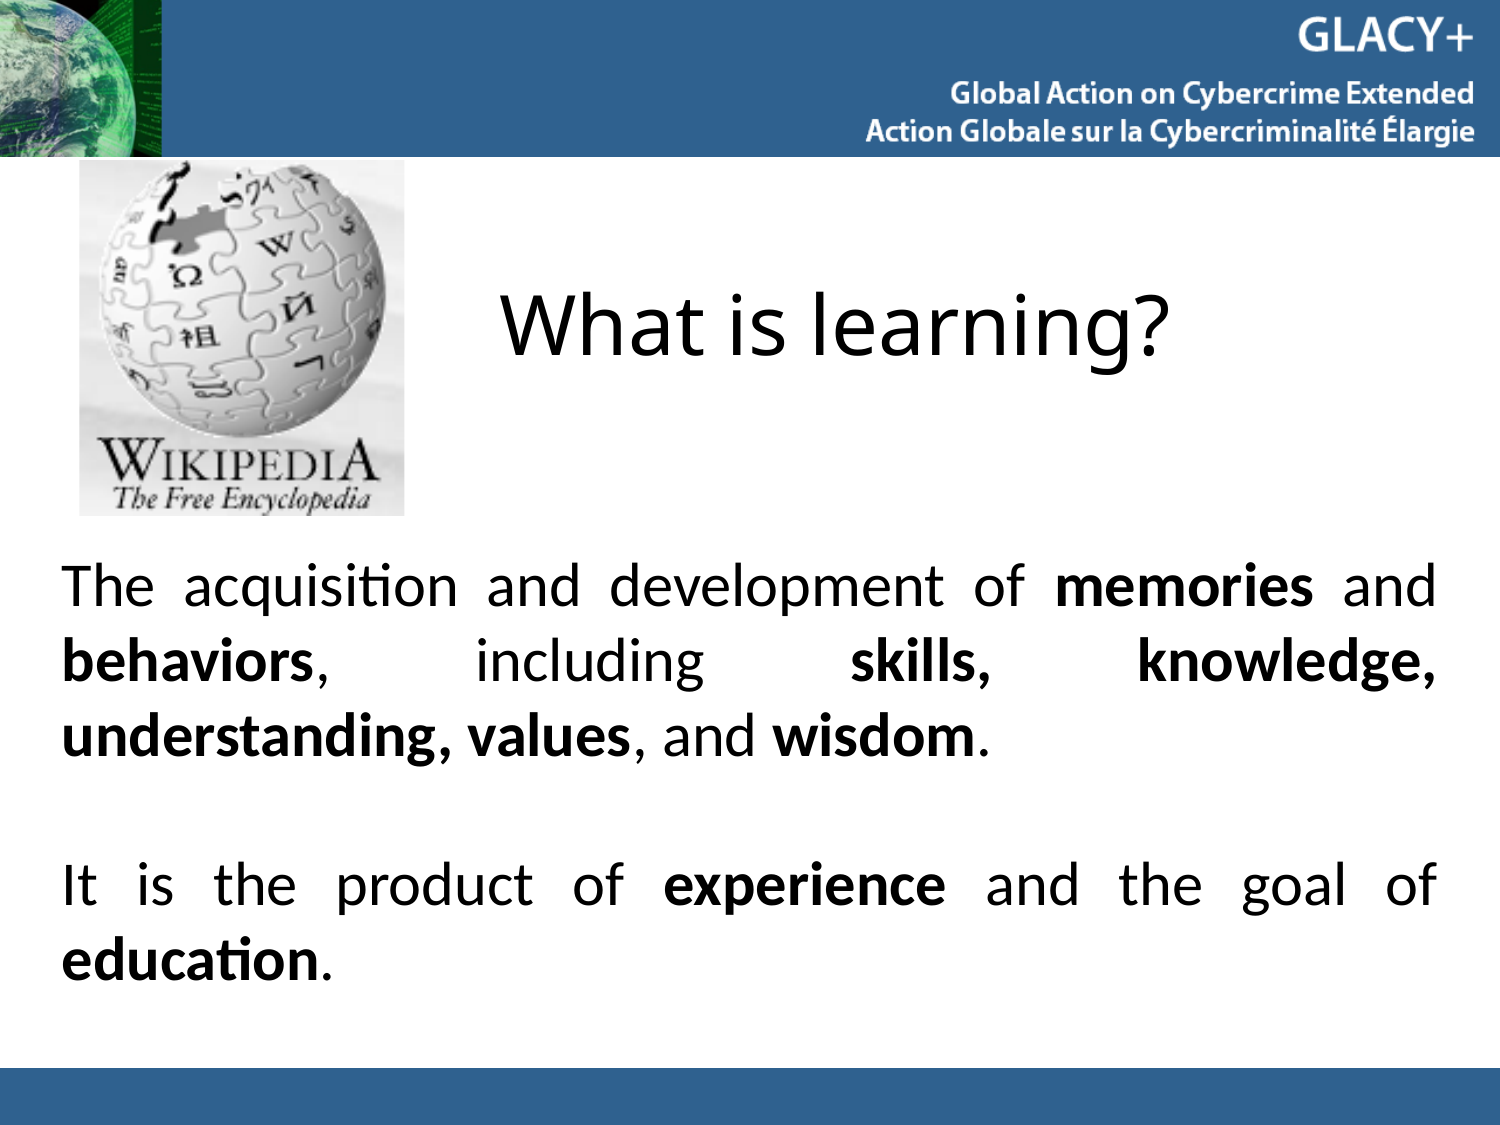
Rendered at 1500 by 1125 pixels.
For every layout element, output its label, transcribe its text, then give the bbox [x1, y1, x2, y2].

text_box The acquisition and development of memories and behaviors, including skills, knowledge, understanding, values, and wisdom. It is the product of experience and the goal of education. [47, 518, 1453, 1075]
picture [0, 0, 1500, 157]
text_box [241, 410, 1259, 518]
title What is learning? [484, 234, 1500, 423]
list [79, 160, 405, 516]
